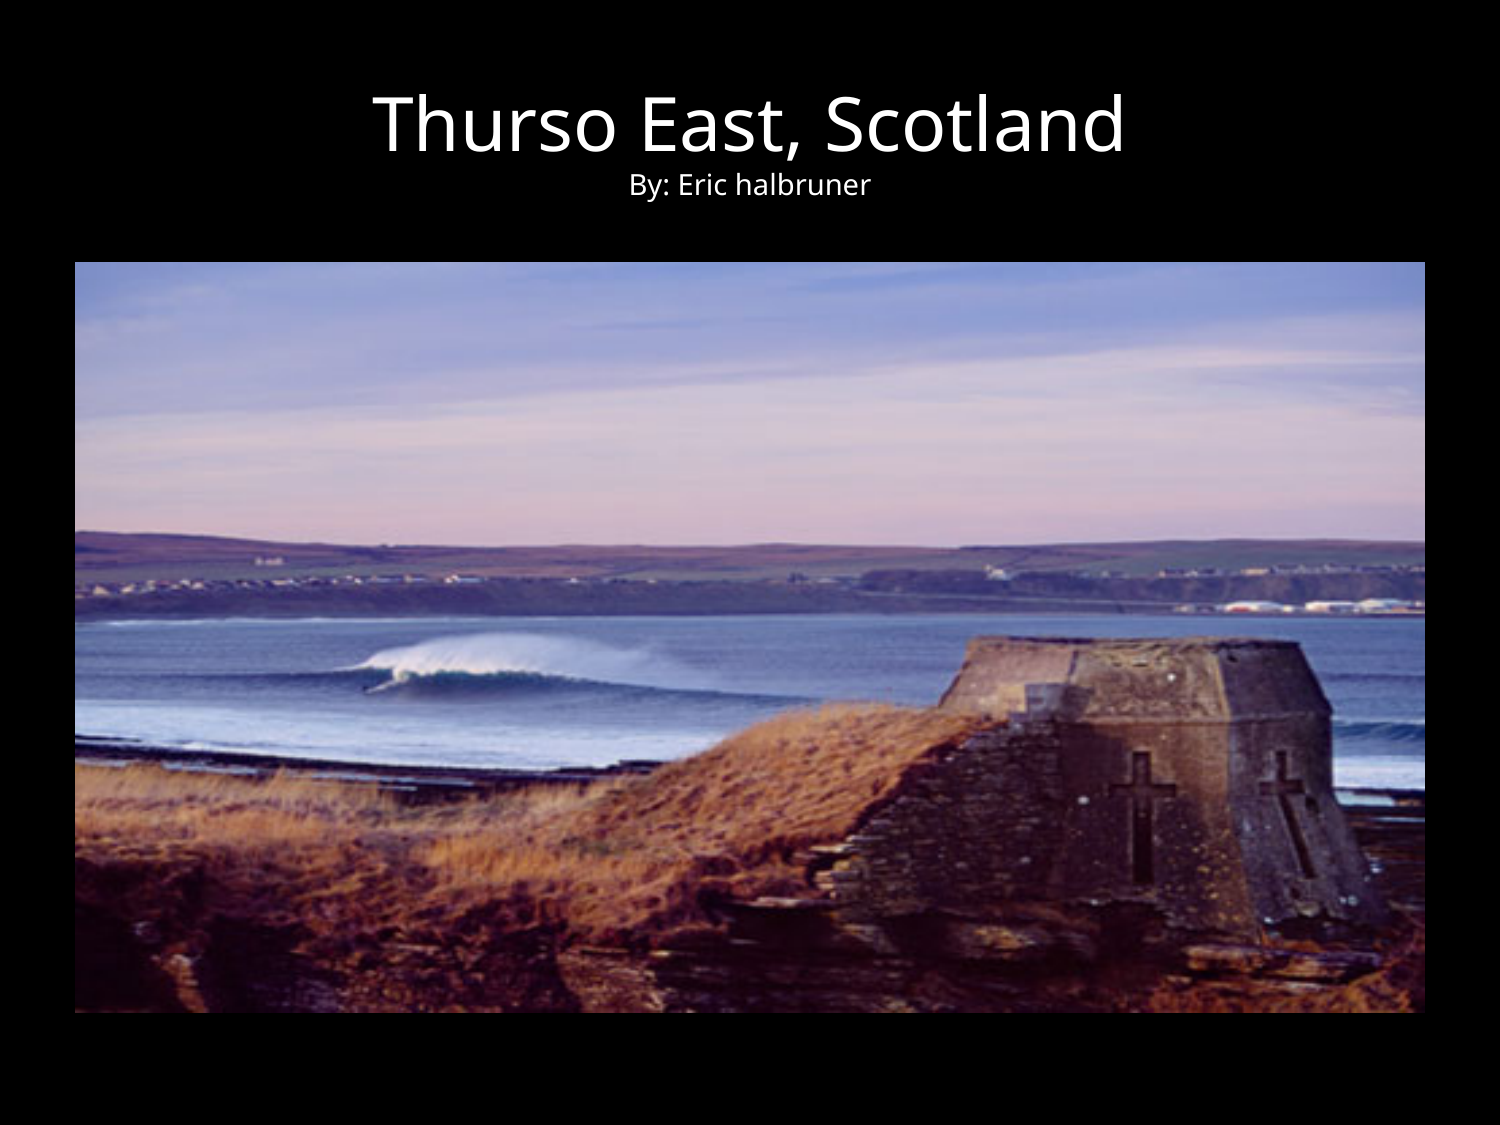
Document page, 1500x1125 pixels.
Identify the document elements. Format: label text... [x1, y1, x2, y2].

title Thurso East, Scotland By: Eric halbruner [75, 45, 1425, 233]
picture [74, 262, 1426, 1013]
